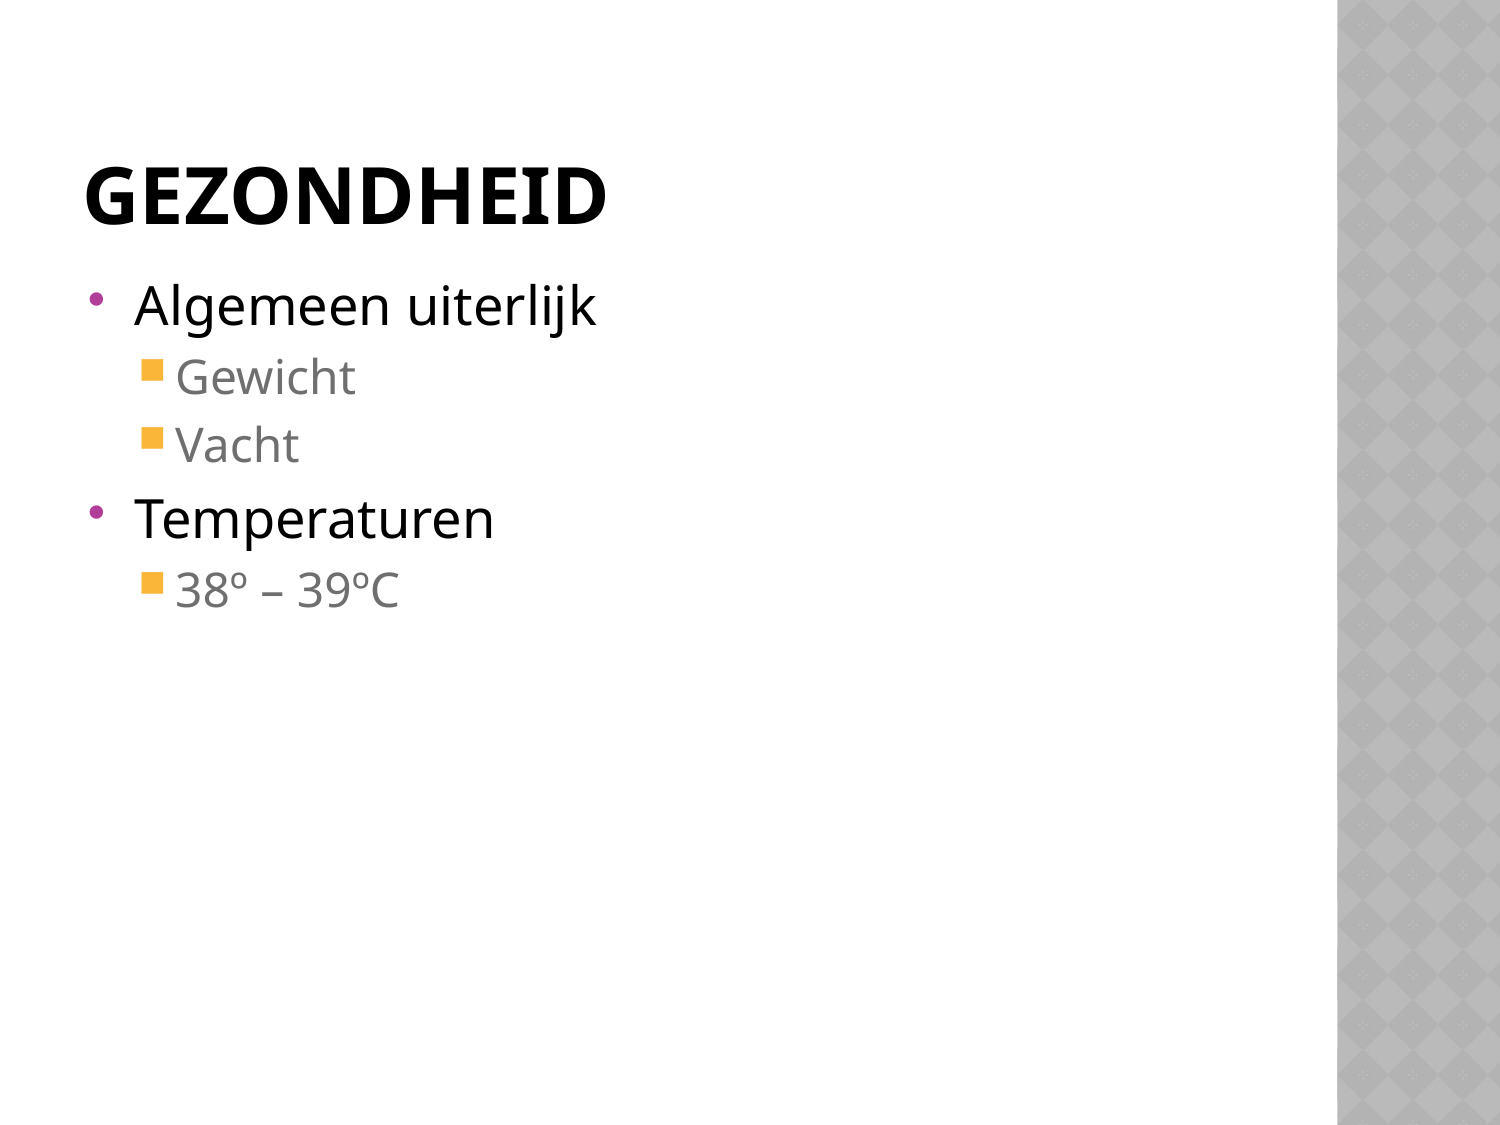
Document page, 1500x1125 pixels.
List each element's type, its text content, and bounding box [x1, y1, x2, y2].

title gezondheid [75, 52, 1263, 240]
list Algemeen uiterlijk Gewicht Vacht Temperaturen 38º – 39ºC [75, 264, 1263, 1059]
